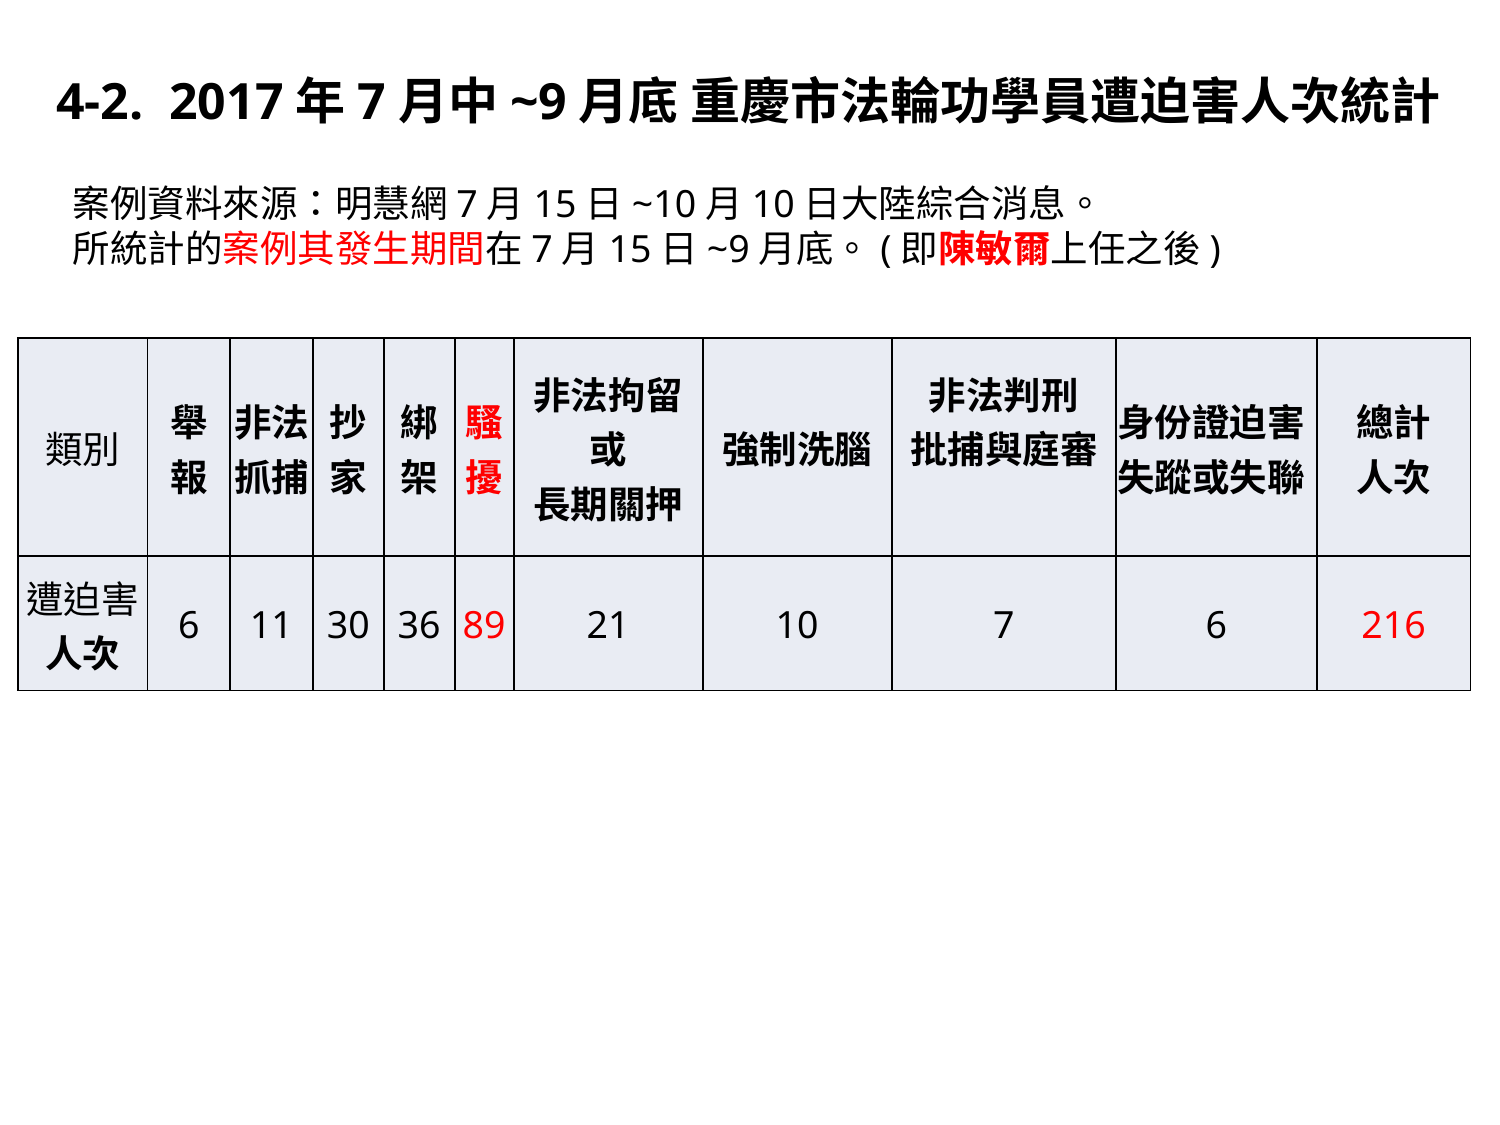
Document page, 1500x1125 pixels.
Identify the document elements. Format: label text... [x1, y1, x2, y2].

table_cell 10 [704, 557, 891, 690]
table_cell 6 [1117, 557, 1316, 690]
table_header 非法抓捕 [231, 339, 312, 555]
table_header 非法判刑 批捕與庭審 [893, 339, 1115, 555]
table_header 綁架 [385, 339, 454, 555]
table_header 舉 報 [148, 339, 229, 555]
table_header 非法拘留 或 長期關押 [515, 339, 702, 555]
table_cell 遭迫害人次 [19, 557, 147, 690]
table_cell 11 [231, 557, 312, 690]
text_box 4-2. 2017年7月中~9月底 重慶市法輪功學員遭迫害人次統計 [41, 61, 1455, 137]
table_header 騷擾 [456, 339, 513, 555]
table_header 類別 [19, 339, 147, 555]
table_header 總計 人次 [1318, 339, 1470, 555]
table_cell 89 [456, 557, 513, 690]
table_cell 6 [148, 557, 229, 690]
table_cell 30 [314, 557, 383, 690]
table_cell 7 [893, 557, 1115, 690]
text_box 案例資料來源：明慧網7月15日~10月10日大陸綜合消息。 所統計的案例其發生期間在7月15日~9月底。(即陳敏爾上任之後) [57, 172, 1236, 278]
table_cell 216 [1318, 557, 1470, 690]
table_header 身份證迫害 失蹤或失聯 [1117, 339, 1316, 555]
table_header 抄家 [314, 339, 383, 555]
table_cell 21 [515, 557, 702, 690]
table_cell 36 [385, 557, 454, 690]
table_header 強制洗腦 [704, 339, 891, 555]
